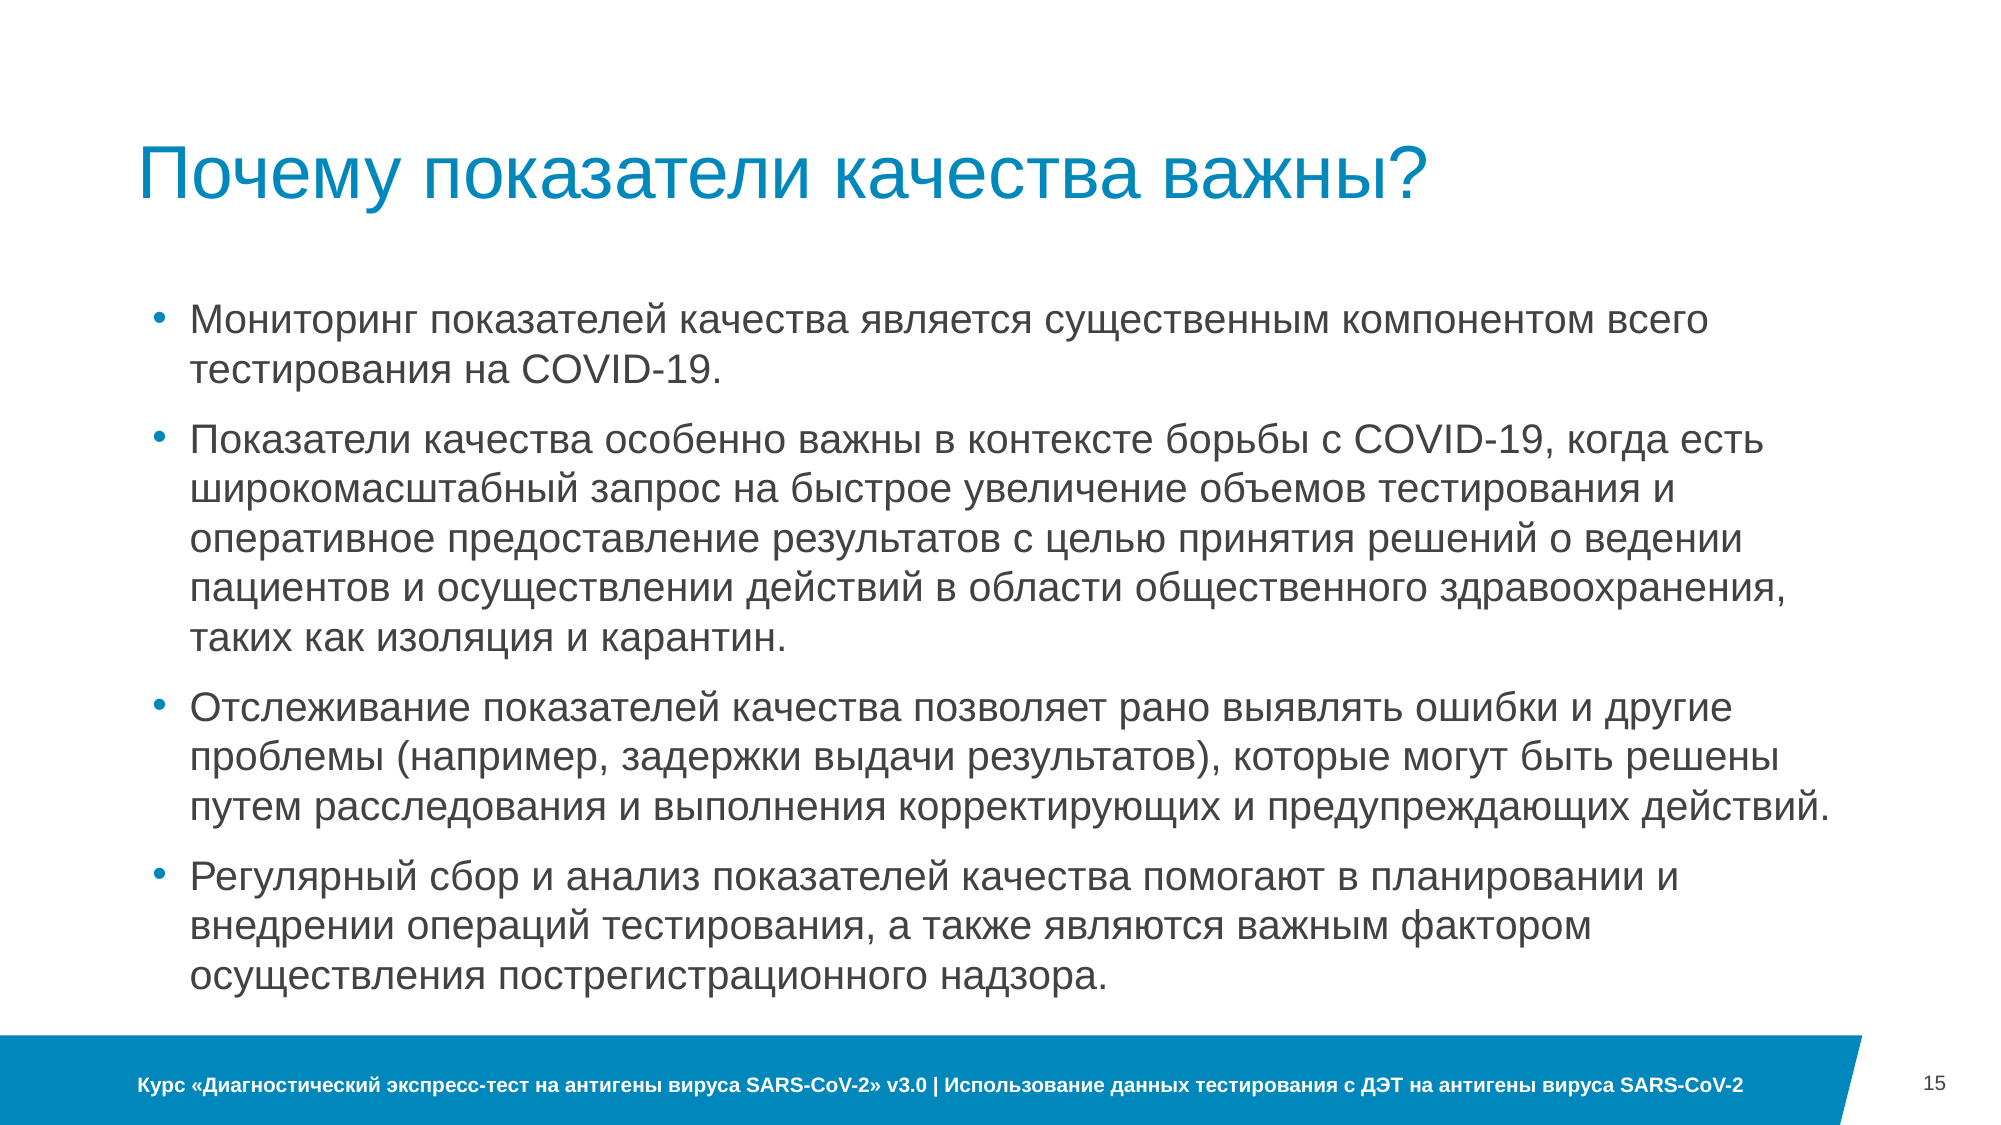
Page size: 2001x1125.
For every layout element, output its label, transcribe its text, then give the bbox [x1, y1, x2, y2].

list Мониторинг показателей качества является существенным компонентом всего тестирования на COVID-19. Показатели качества особенно важны в контексте борьбы с COVID-19, когда есть широкомасштабный запрос на быстрое увеличение объемов тестирования и оперативное предоставление результатов с целью принятия решений о ведении пациентов и осуществлении действий в области общественного здравоохранения, таких как изоляция и карантин. Отслеживание показателей качества позволяет рано выявлять ошибки и другие проблемы (например, задержки выдачи результатов), которые могут быть решены путем расследования и выполнения корректирующих и предупреждающих действий. Регулярный сбор и анализ показателей качества помогают в планировании и внедрении операций тестирования, а также являются важным фактором осуществления пострегистрационного надзора. [137, 284, 1863, 1014]
slide_number 15 [1862, 1035, 1947, 1125]
title Почему показатели качества важны? [137, 59, 1863, 215]
footer Курс «Диагностический экспресс-тест на антигены вируса SARS-CoV-2» v3.0 | Использование данных тестирования с ДЭТ на антигены вируса SARS-CoV-2 [137, 1042, 1815, 1125]
